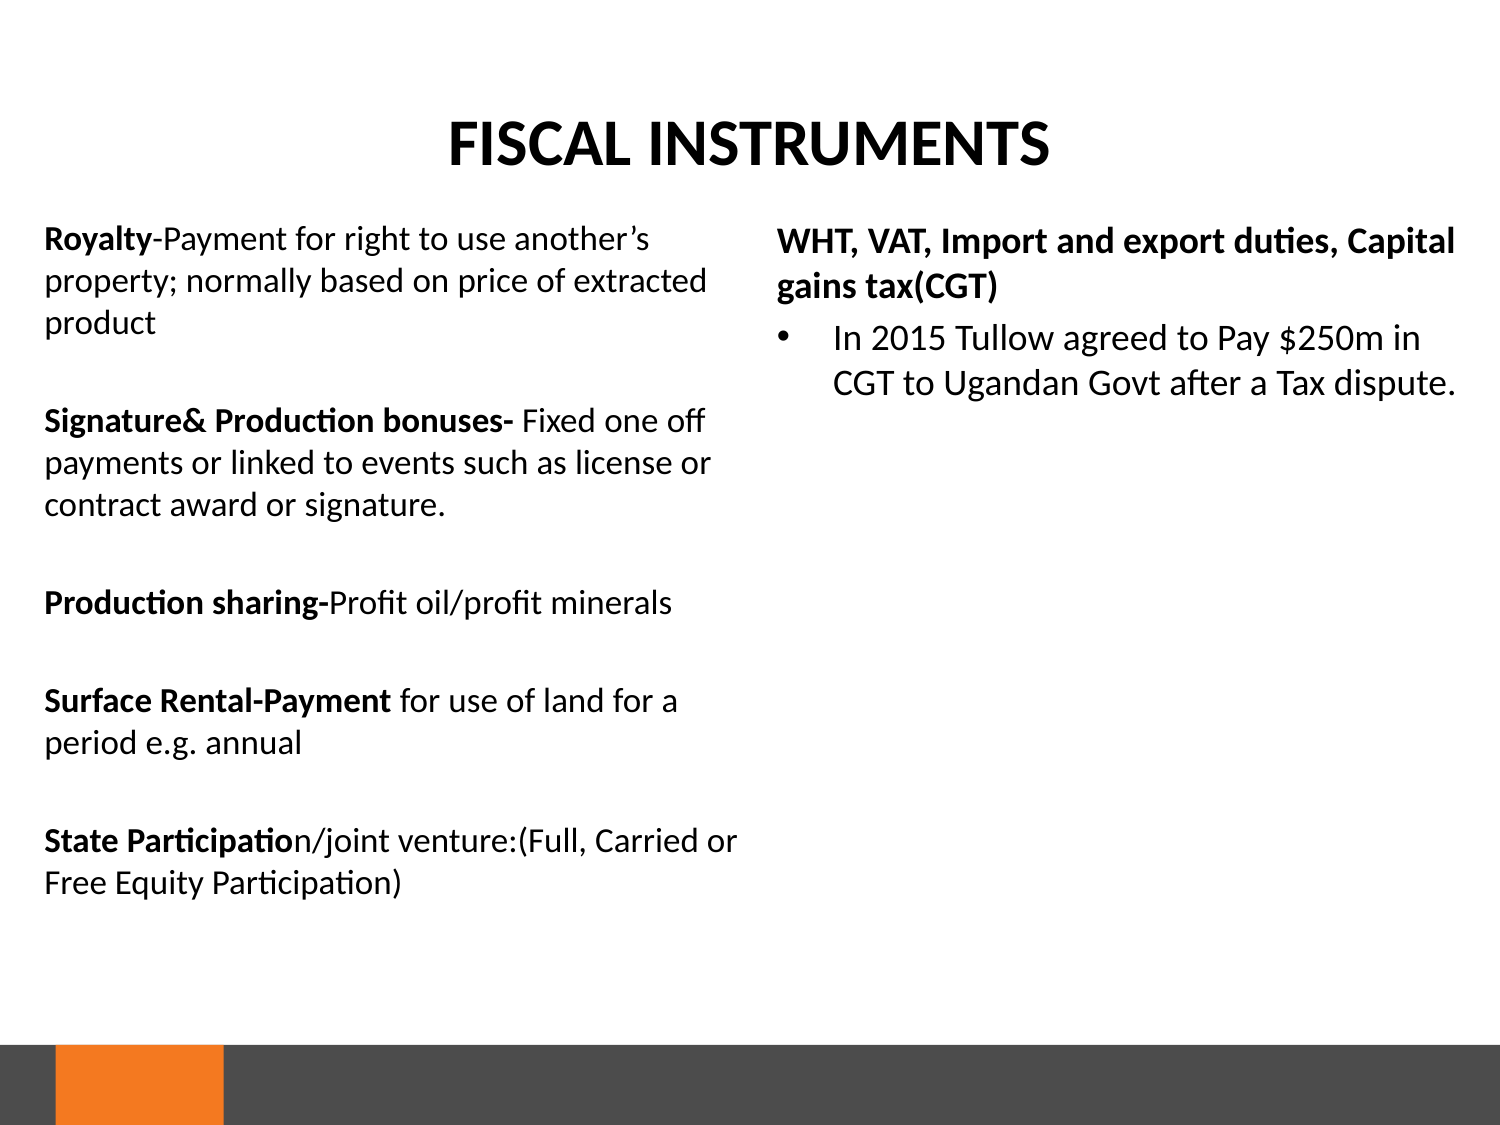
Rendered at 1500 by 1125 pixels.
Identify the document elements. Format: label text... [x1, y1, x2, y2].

list Royalty-Payment for right to use another’s property; normally based on price of extracted product Signature& Production bonuses- Fixed one off payments or linked to events such as license or contract award or signature. Production sharing-Profit oil/profit minerals Surface Rental-Payment for use of land for a period e.g. annual State Participation/joint venture:(Full, Carried or Free Equity Participation) [29, 208, 762, 1014]
title FISCAL INSTRUMENTS [75, 45, 1425, 208]
list WHT, VAT, Import and export duties, Capital gains tax(CGT) In 2015 Tullow agreed to Pay $250m in CGT to Ugandan Govt after a Tax dispute. [761, 208, 1483, 988]
